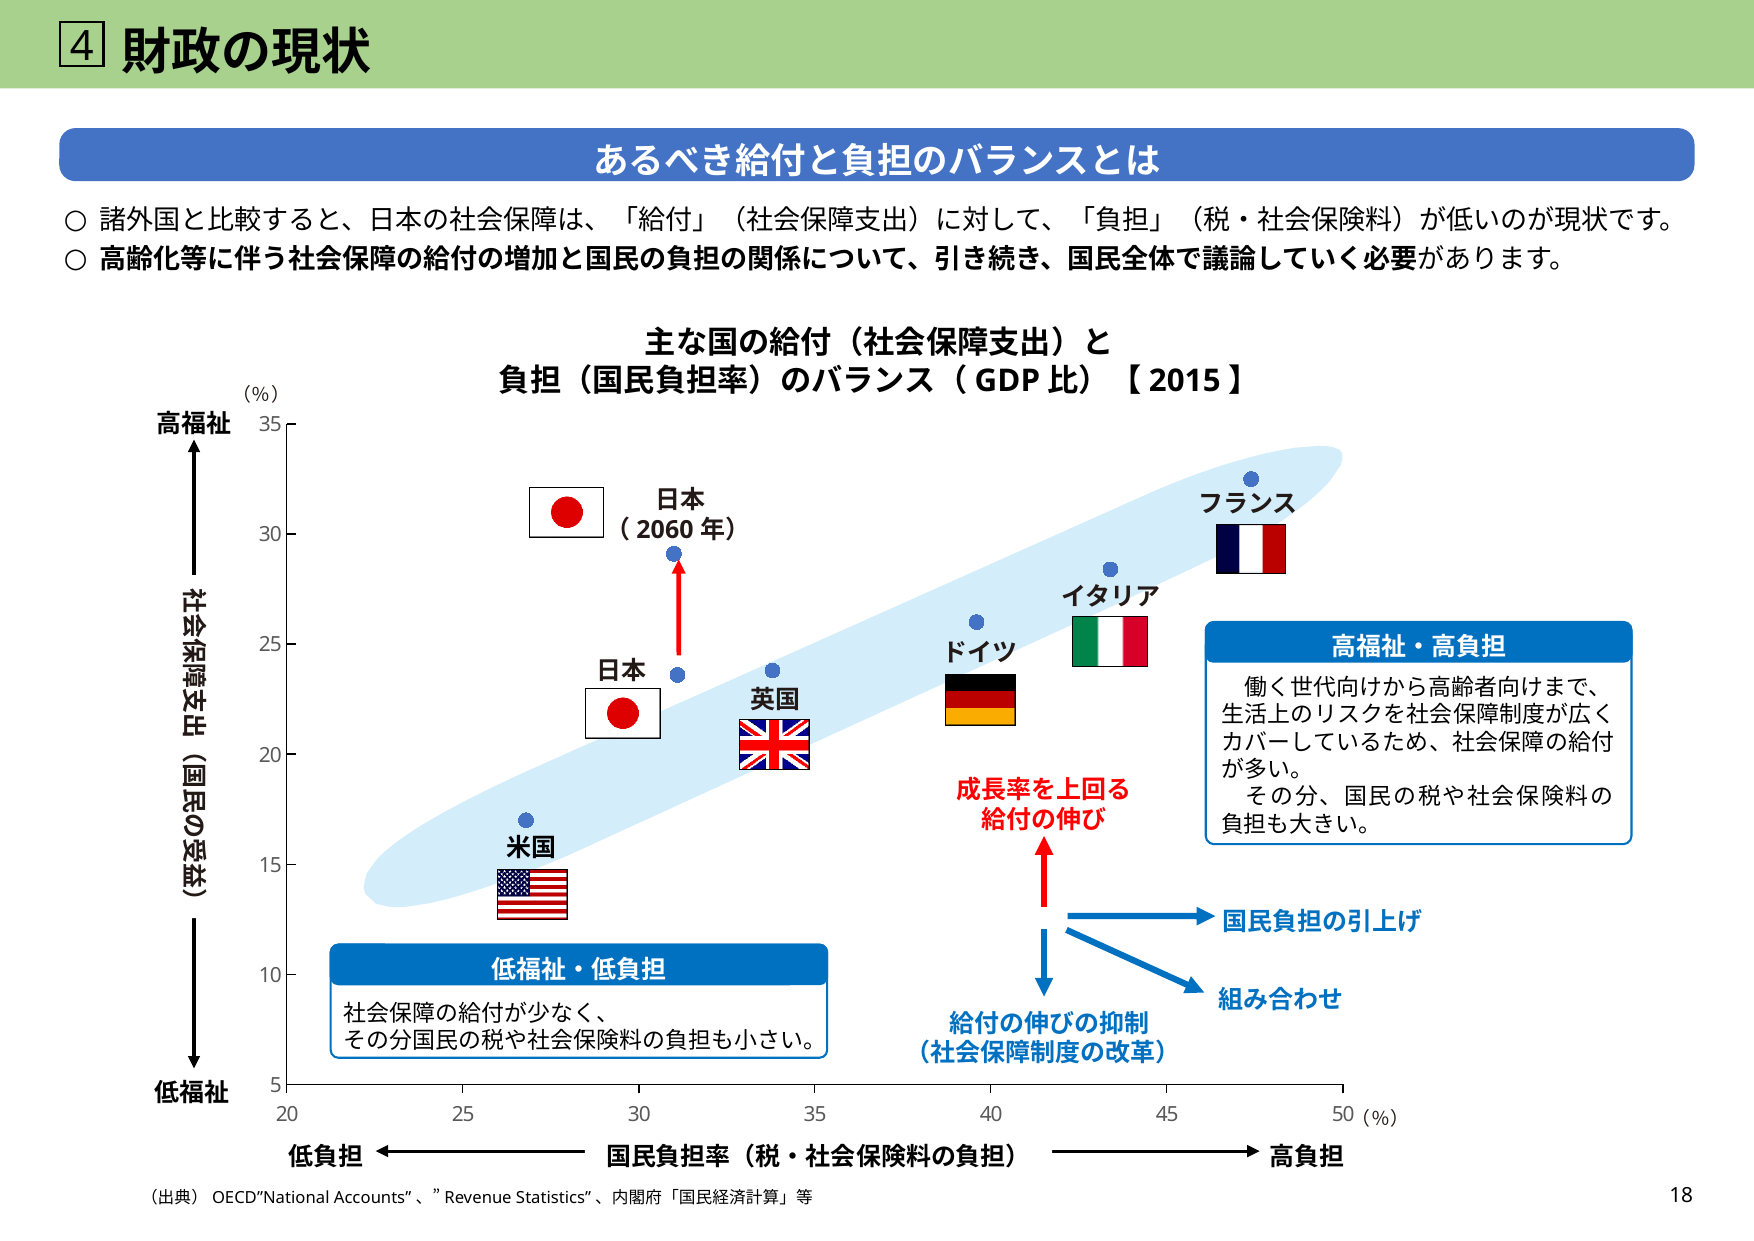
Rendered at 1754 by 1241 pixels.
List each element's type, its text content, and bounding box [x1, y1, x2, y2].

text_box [59, 127, 1700, 1208]
title 財政の現状 [120, 19, 1716, 72]
text_box 4 [63, 18, 100, 70]
